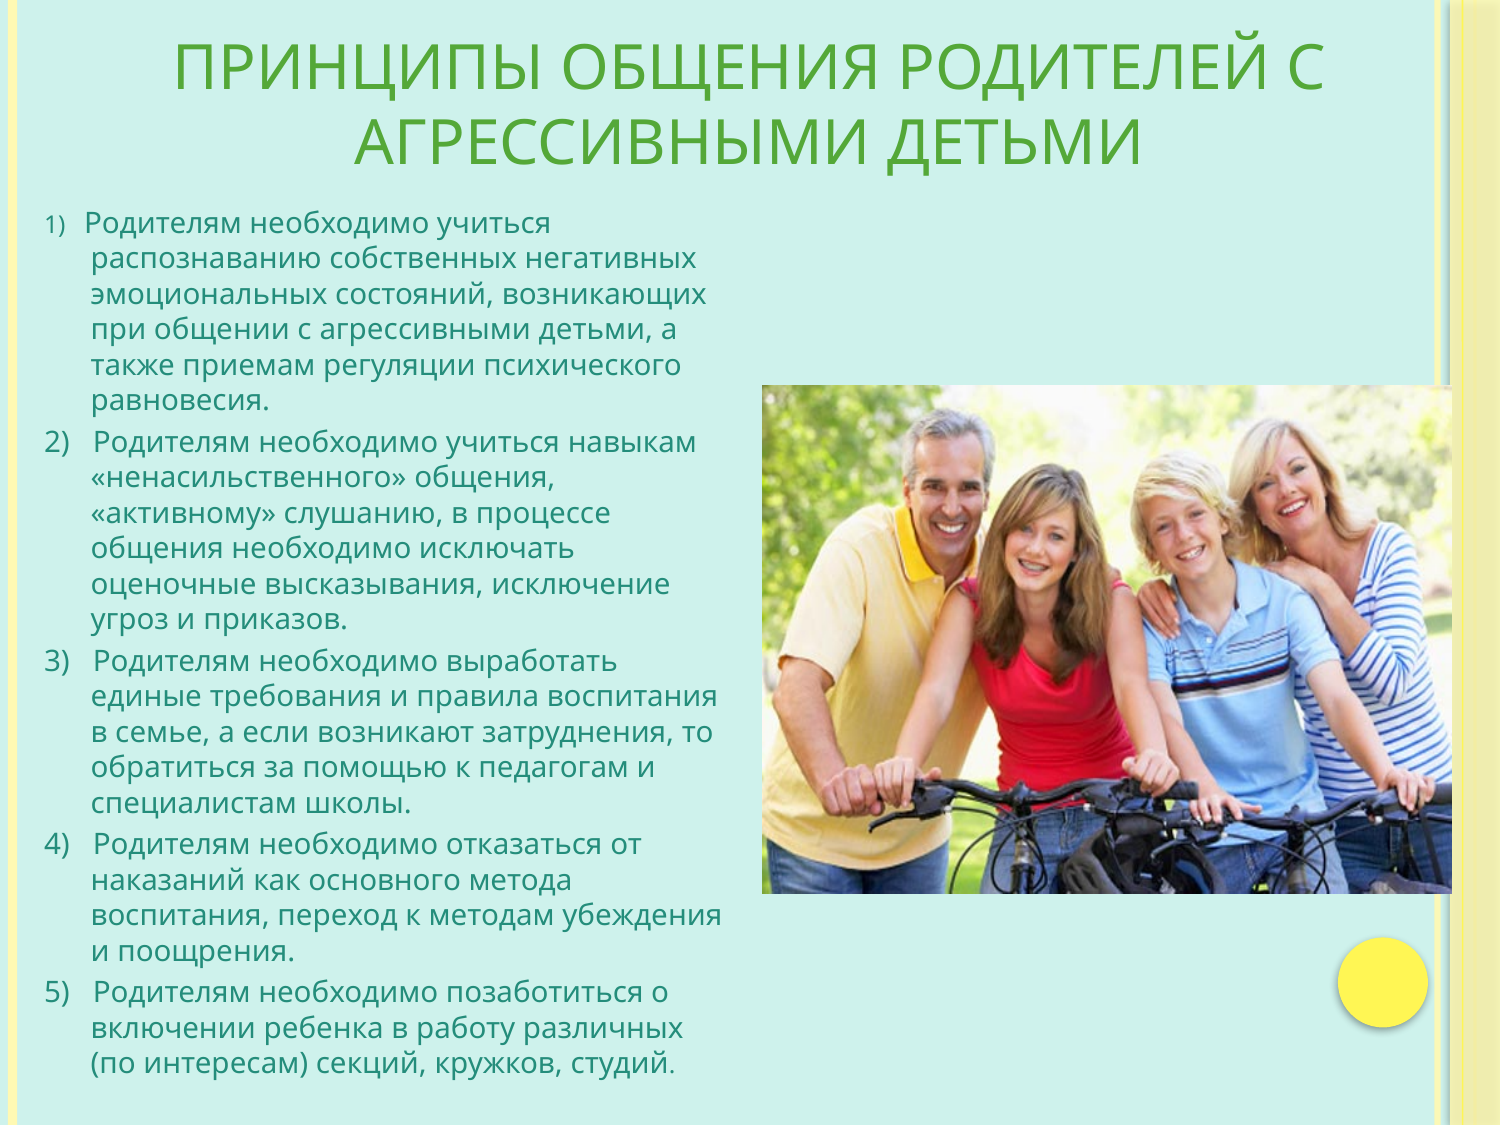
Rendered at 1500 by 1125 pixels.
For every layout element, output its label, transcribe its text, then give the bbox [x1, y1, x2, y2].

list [761, 384, 1453, 894]
title Принципы общения родителей с агрессивными детьми [75, 0, 1425, 185]
list 1) Родителям необходимо учиться распознаванию собственных негативных эмоциональных состояний, возникающих при общении с агрессивными детьми, а также приемам регуляции психического равновесия. 2) Родителям необходимо учиться навыкам «ненасильственного» общения, «активному» слушанию, в процессе общения необходимо исключать оценочные высказывания, исключение угроз и приказов. 3) Родителям необходимо выработать единые требования и правила воспитания в семье, а если возникают затруднения, то обратиться за помощью к педагогам и специалистам школы. 4) Родителям необходимо отказаться от наказаний как основного метода воспитания, переход к методам убеждения и поощрения. 5) Родителям необходимо позаботиться о включении ребенка в работу различных (по интересам) секций, кружков, студий. [29, 196, 738, 1094]
